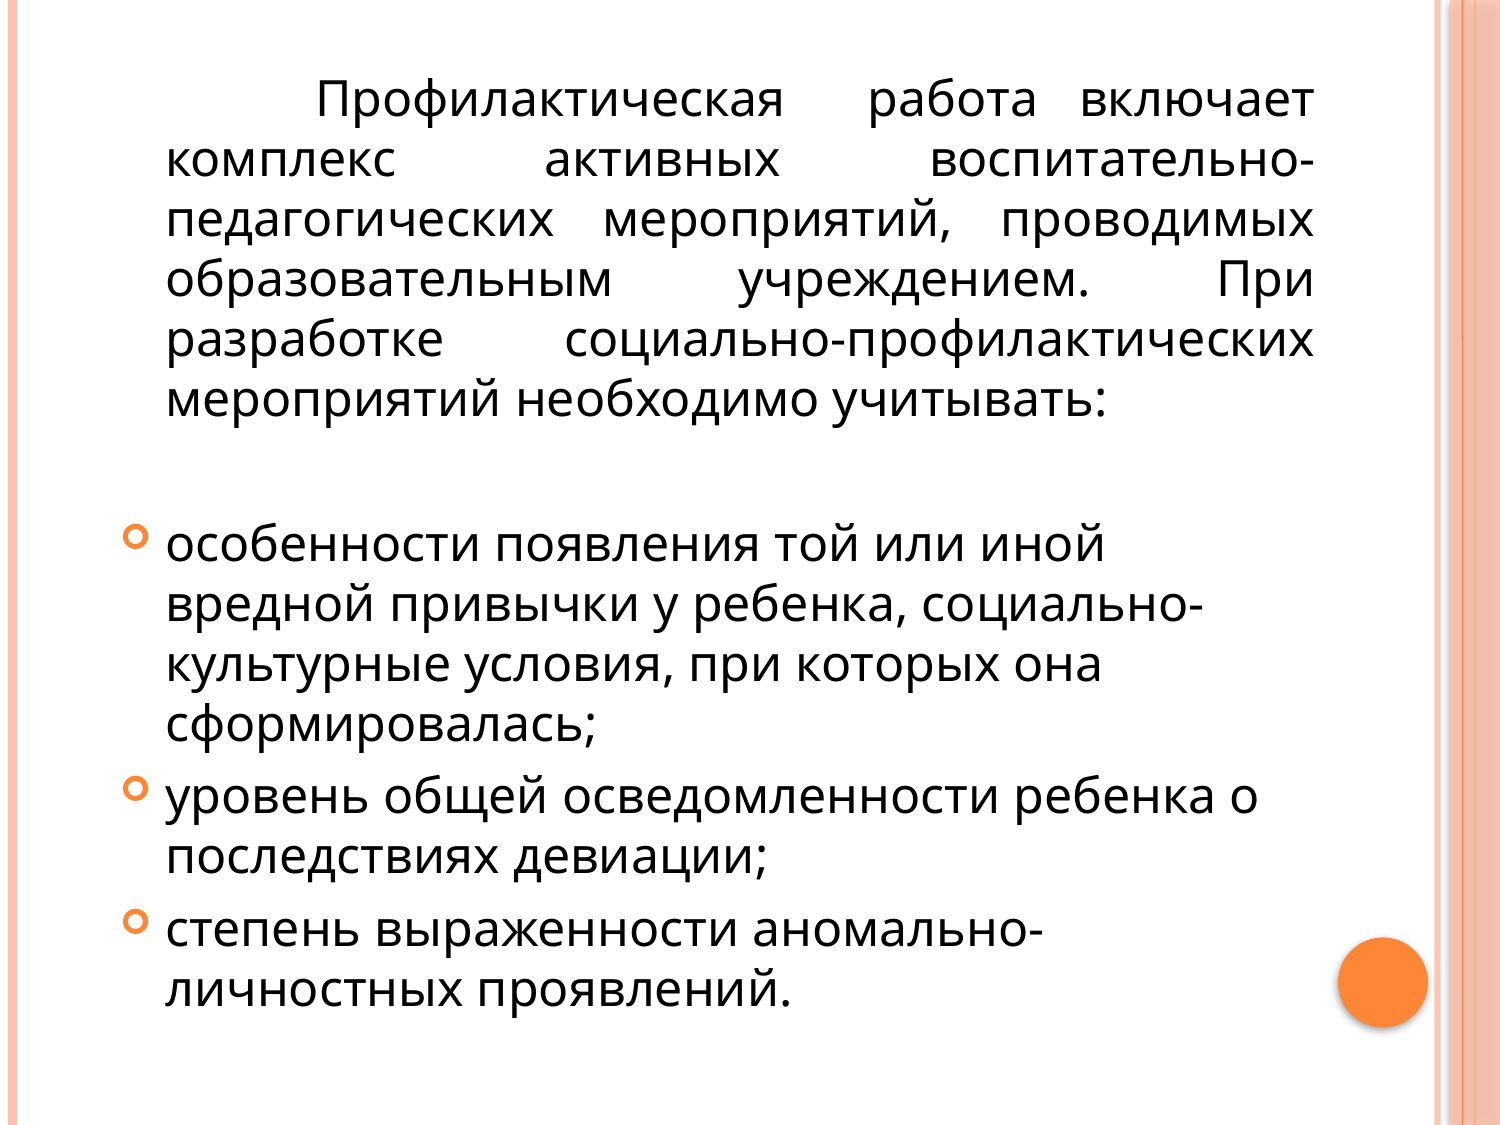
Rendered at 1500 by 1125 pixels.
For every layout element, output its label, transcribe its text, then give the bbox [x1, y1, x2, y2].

list Профилактическая работа включает комплекс активных воспитательно- педагогических мероприятий, проводимых образовательным учреждением. При разработке социально-профилактических мероприятий необходимо учитывать: особенности появления той или иной вредной привычки у ребенка, социально-культурные условия, при которых она сформировалась; уровень общей осведомленности ребенка о последствиях девиации; степень выраженности аномально-личностных проявлений. [105, 58, 1331, 1043]
